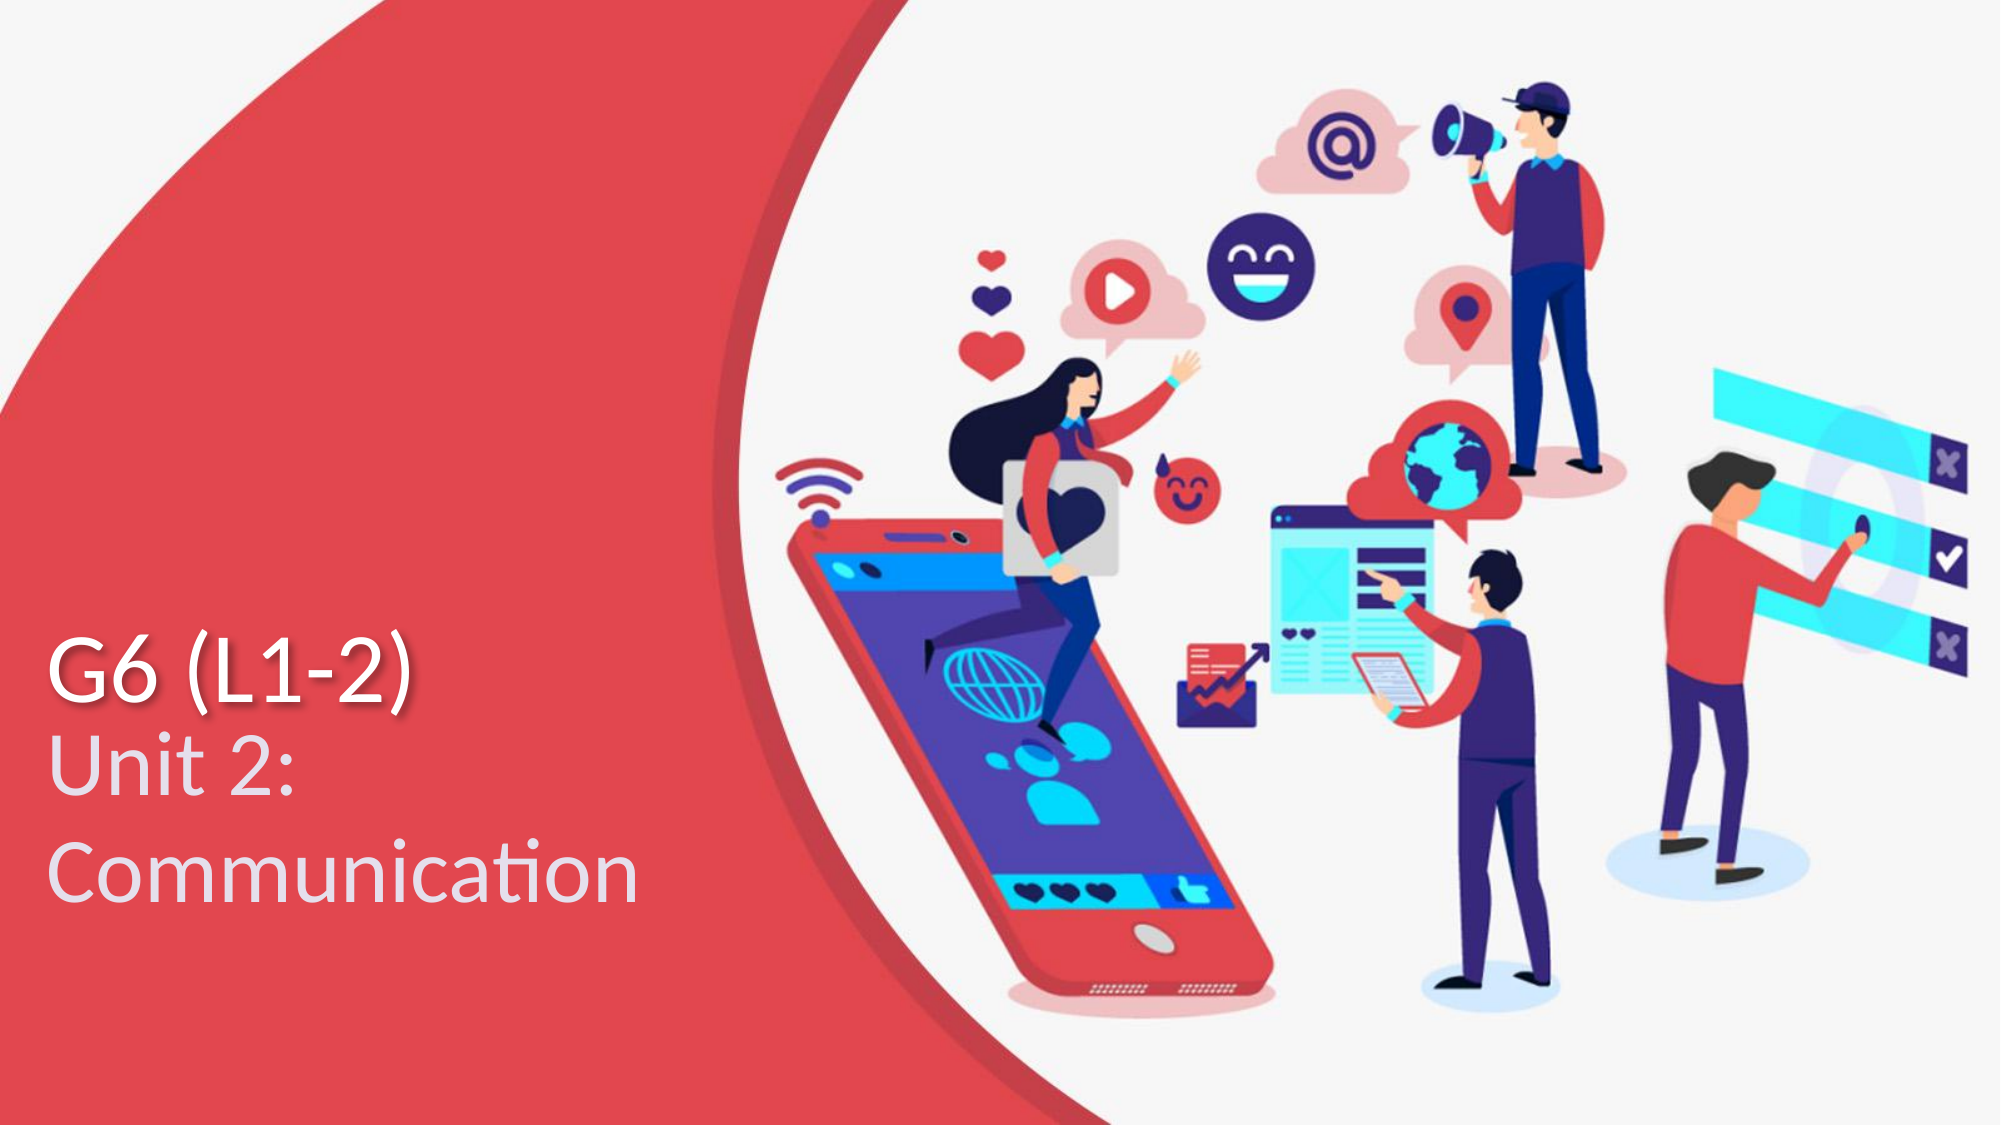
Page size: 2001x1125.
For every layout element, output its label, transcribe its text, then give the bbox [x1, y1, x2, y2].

picture [0, 0, 2001, 1125]
title G6 (L1-2) [31, 495, 1333, 716]
subtitle Unit 2: Communication [31, 716, 1333, 943]
